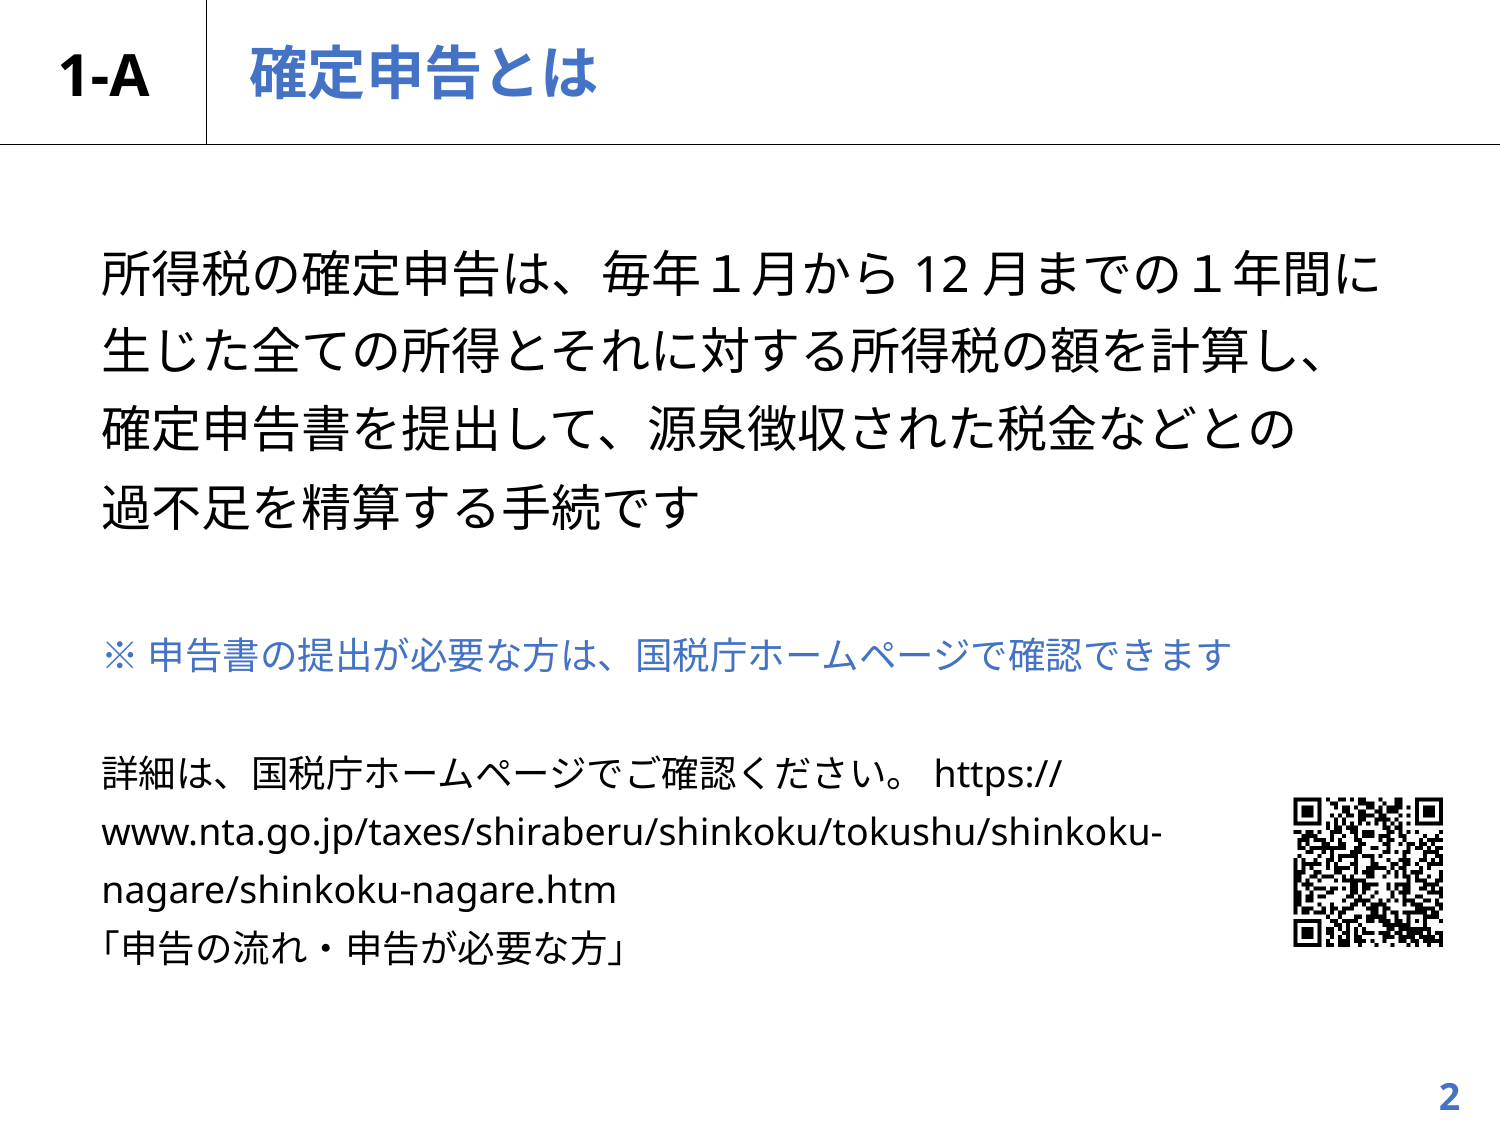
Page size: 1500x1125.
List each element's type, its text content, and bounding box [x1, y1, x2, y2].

text_box 確定申告とは [230, 24, 1459, 119]
picture [1277, 781, 1459, 963]
title 1-A [0, 0, 207, 147]
text_box ※申告書の提出が必要な方は、国税庁ホームページで確認できます 詳細は、国税庁ホームページでご確認ください。https://www.nta.go.jp/taxes/shiraberu/shinkoku/tokushu/shinkoku-nagare/shinkoku-nagare.htm ｢申告の流れ・申告が必要な方」 [86, 611, 1306, 978]
text_box 2 [1402, 1065, 1497, 1125]
text_box 所得税の確定申告は、毎年１月から12月までの１年間に 生じた全ての所得とそれに対する所得税の額を計算し、 確定申告書を提出して、源泉徴収された税金などとの 過不足を精算する手続です [86, 216, 1414, 544]
